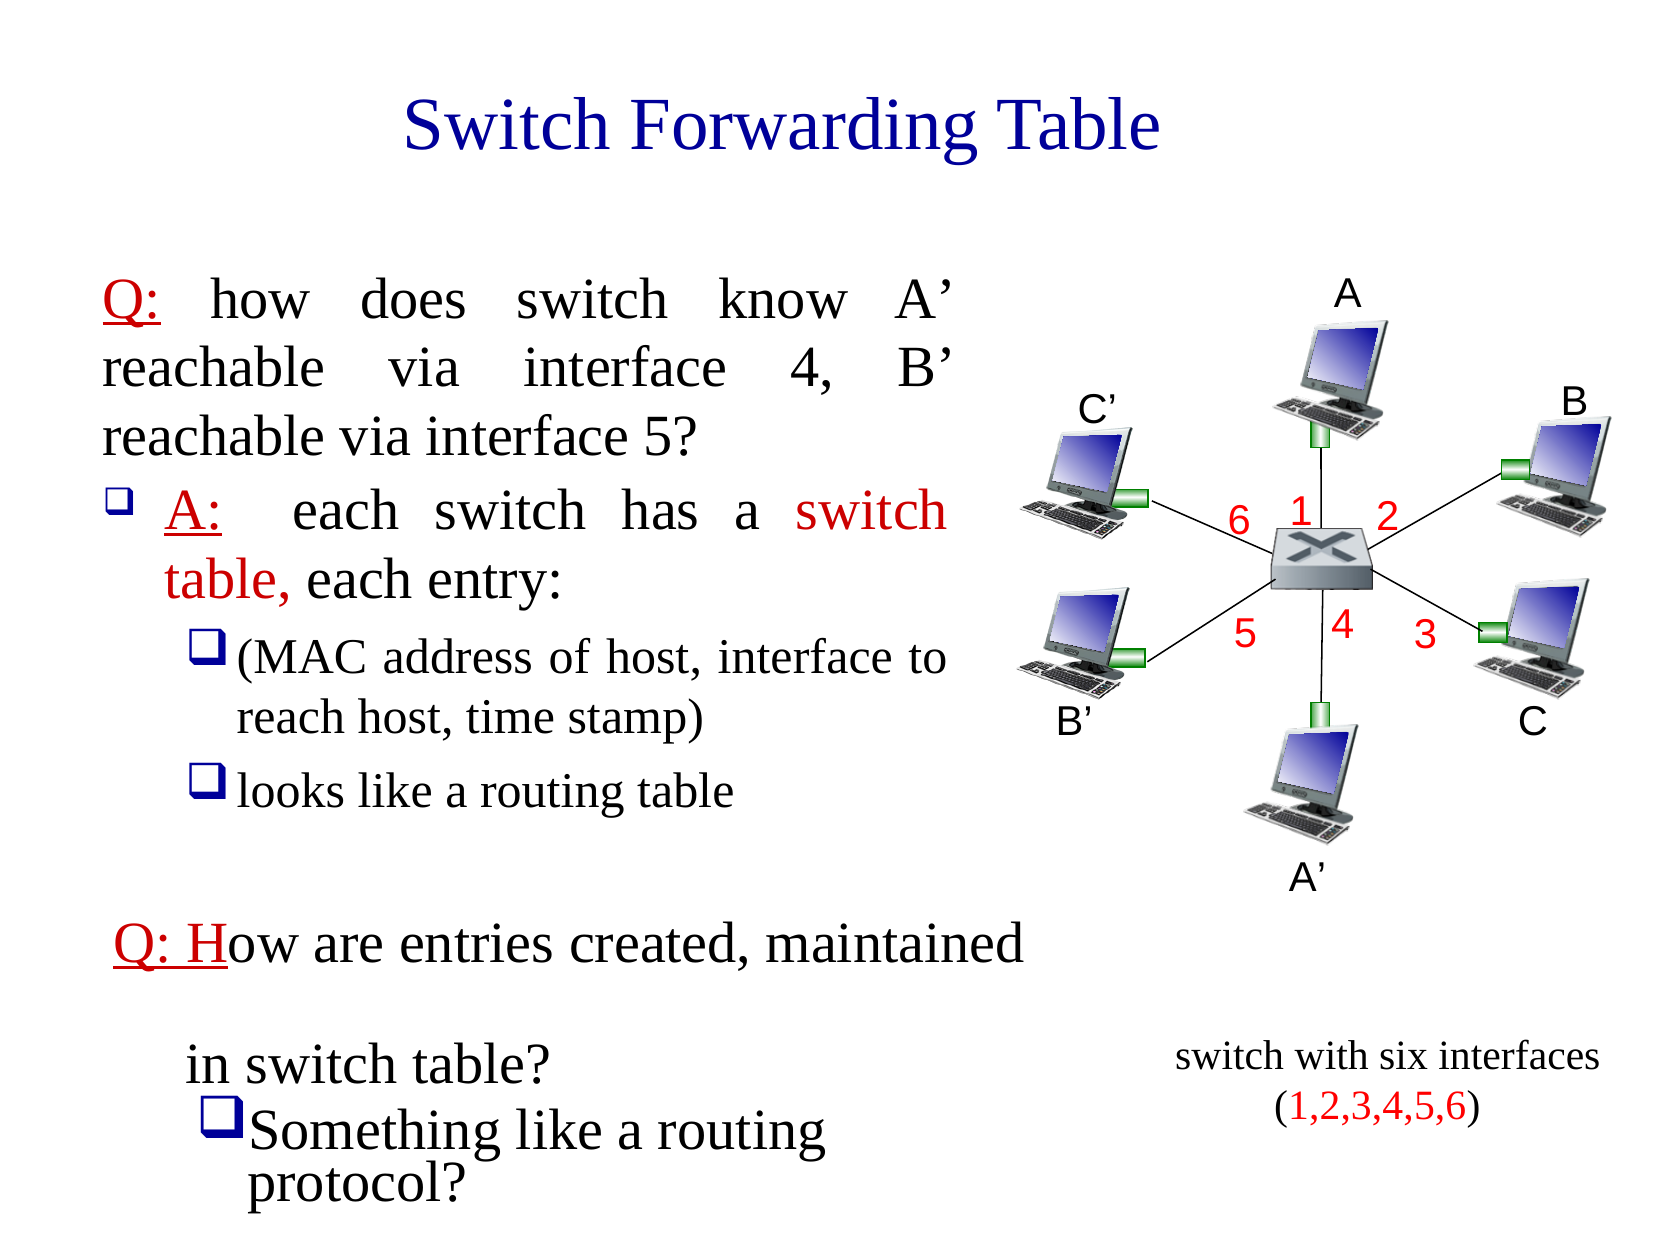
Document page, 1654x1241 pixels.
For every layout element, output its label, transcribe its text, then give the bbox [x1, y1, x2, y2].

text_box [989, 257, 1619, 1137]
text_box A: each switch has a switch table, each entry: (MAC address of host, interface to reach host, time stamp) looks like a routing table [86, 464, 965, 850]
text_box Switch Forwarding Table [79, 16, 1486, 223]
text_box Q: How are entries created, maintained in switch table? Something like a routing protocol? [96, 911, 1052, 1158]
text_box Q: how does switch know A’ reachable via interface 4, B’ reachable via interface 5? [85, 252, 969, 1122]
